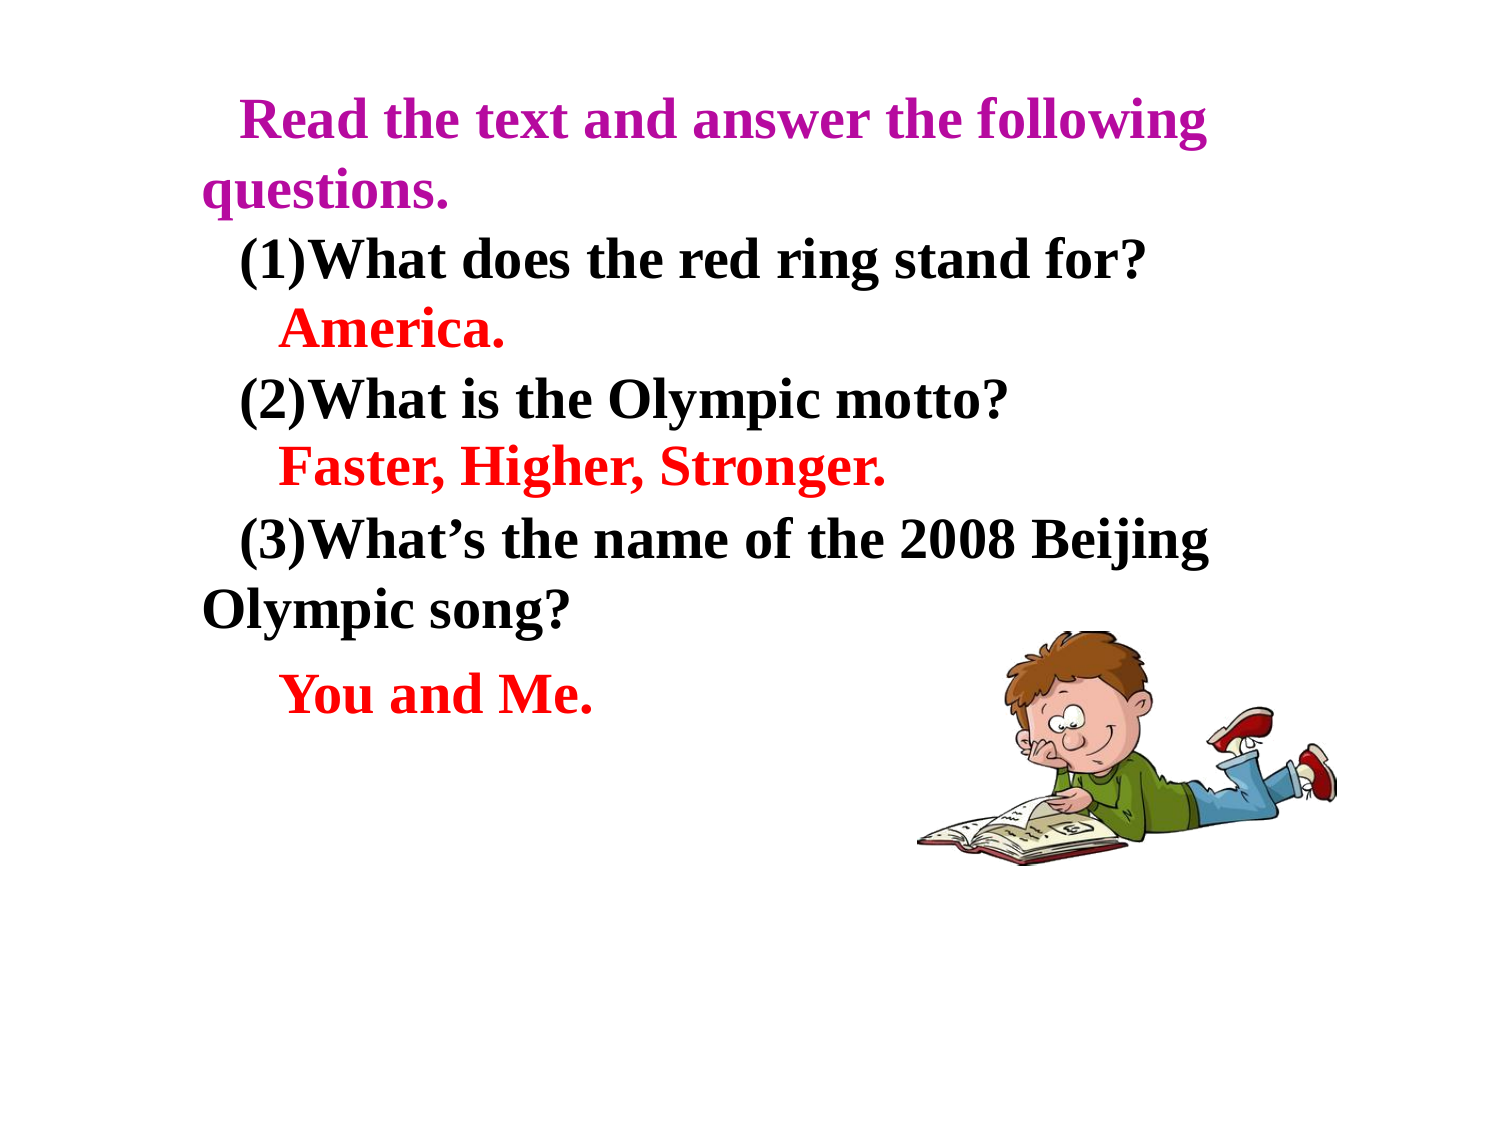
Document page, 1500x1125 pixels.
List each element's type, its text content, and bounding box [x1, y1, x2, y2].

text_box You and Me. [263, 647, 912, 733]
text_box Read the text and answer the following questions. (1)What does the red ring stand for? (2)What is the Olympic motto? (3)What’s the name of the 2008 Beijing Olympic song? [186, 72, 1359, 648]
picture [917, 631, 1338, 867]
text_box Faster, Higher, Stronger. [263, 419, 918, 505]
text_box America. [263, 282, 536, 367]
